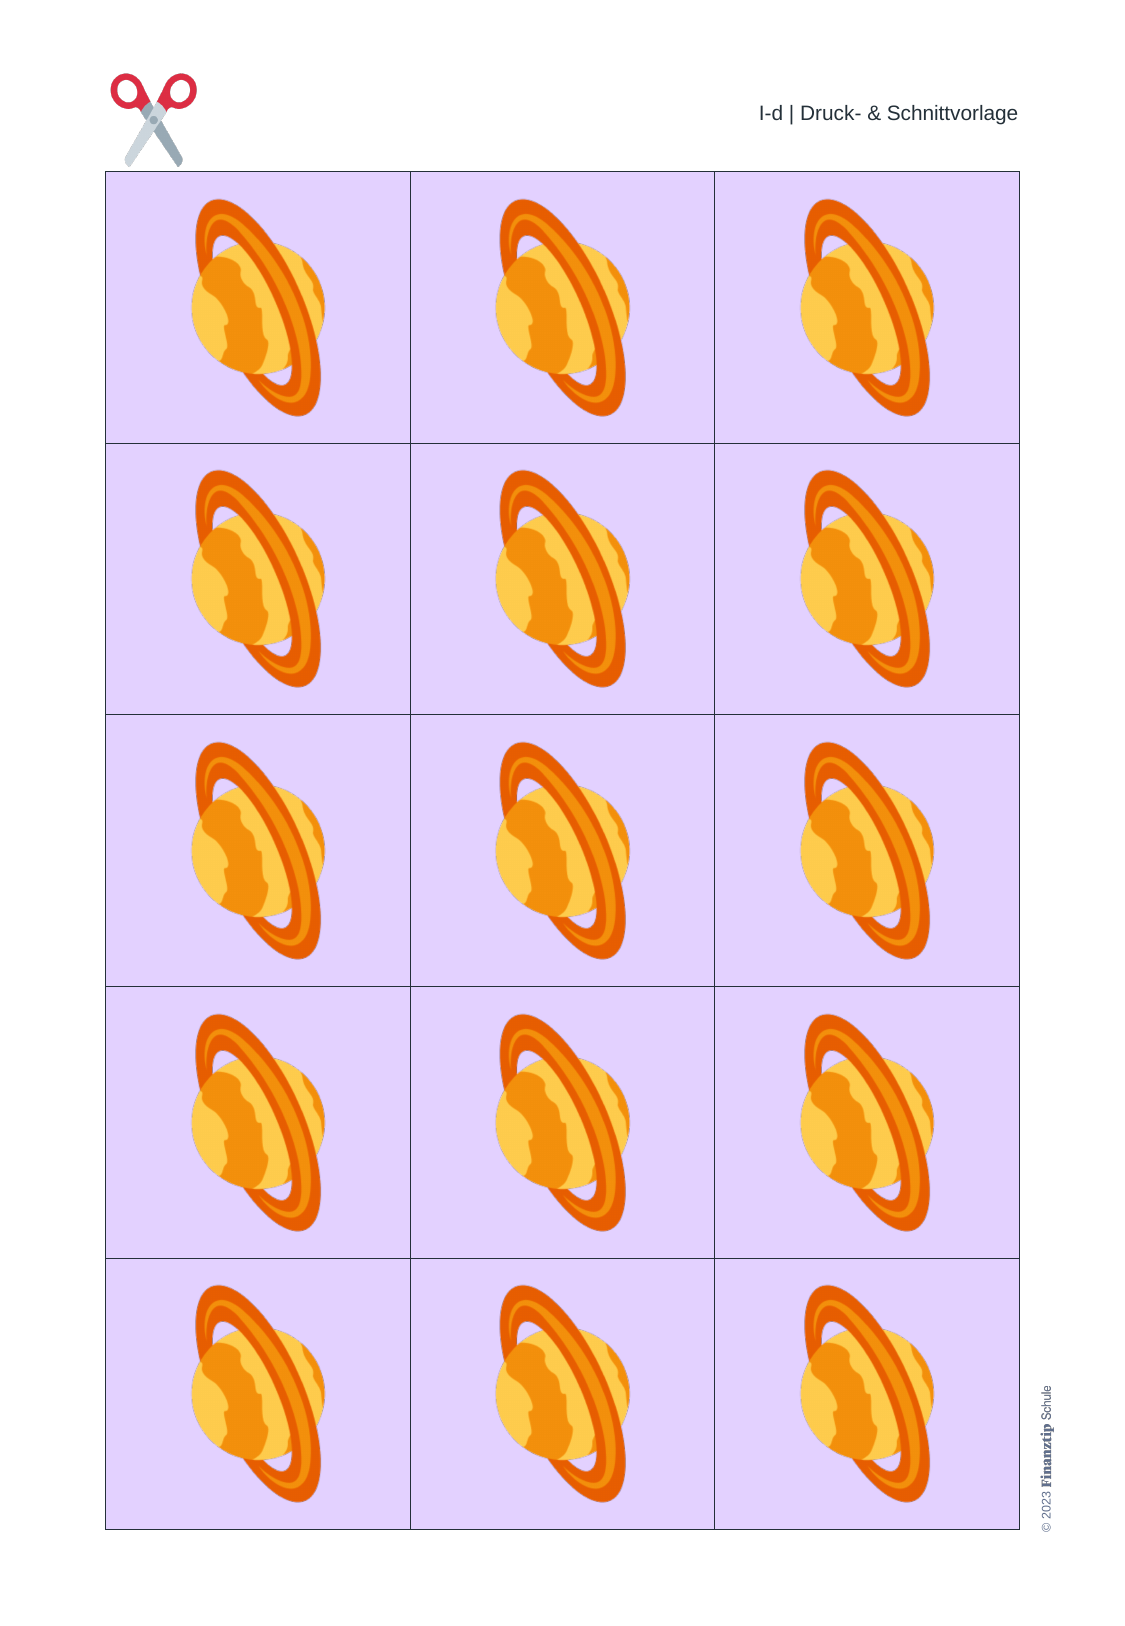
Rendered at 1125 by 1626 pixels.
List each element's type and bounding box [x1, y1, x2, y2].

picture [147, 197, 369, 394]
picture [451, 197, 674, 394]
picture [105, 73, 202, 170]
text_box [0, 394, 1125, 1308]
picture [756, 197, 978, 394]
picture [147, 1308, 369, 1505]
picture [756, 1308, 978, 1505]
picture [451, 1308, 674, 1505]
picture [1039, 1386, 1054, 1487]
